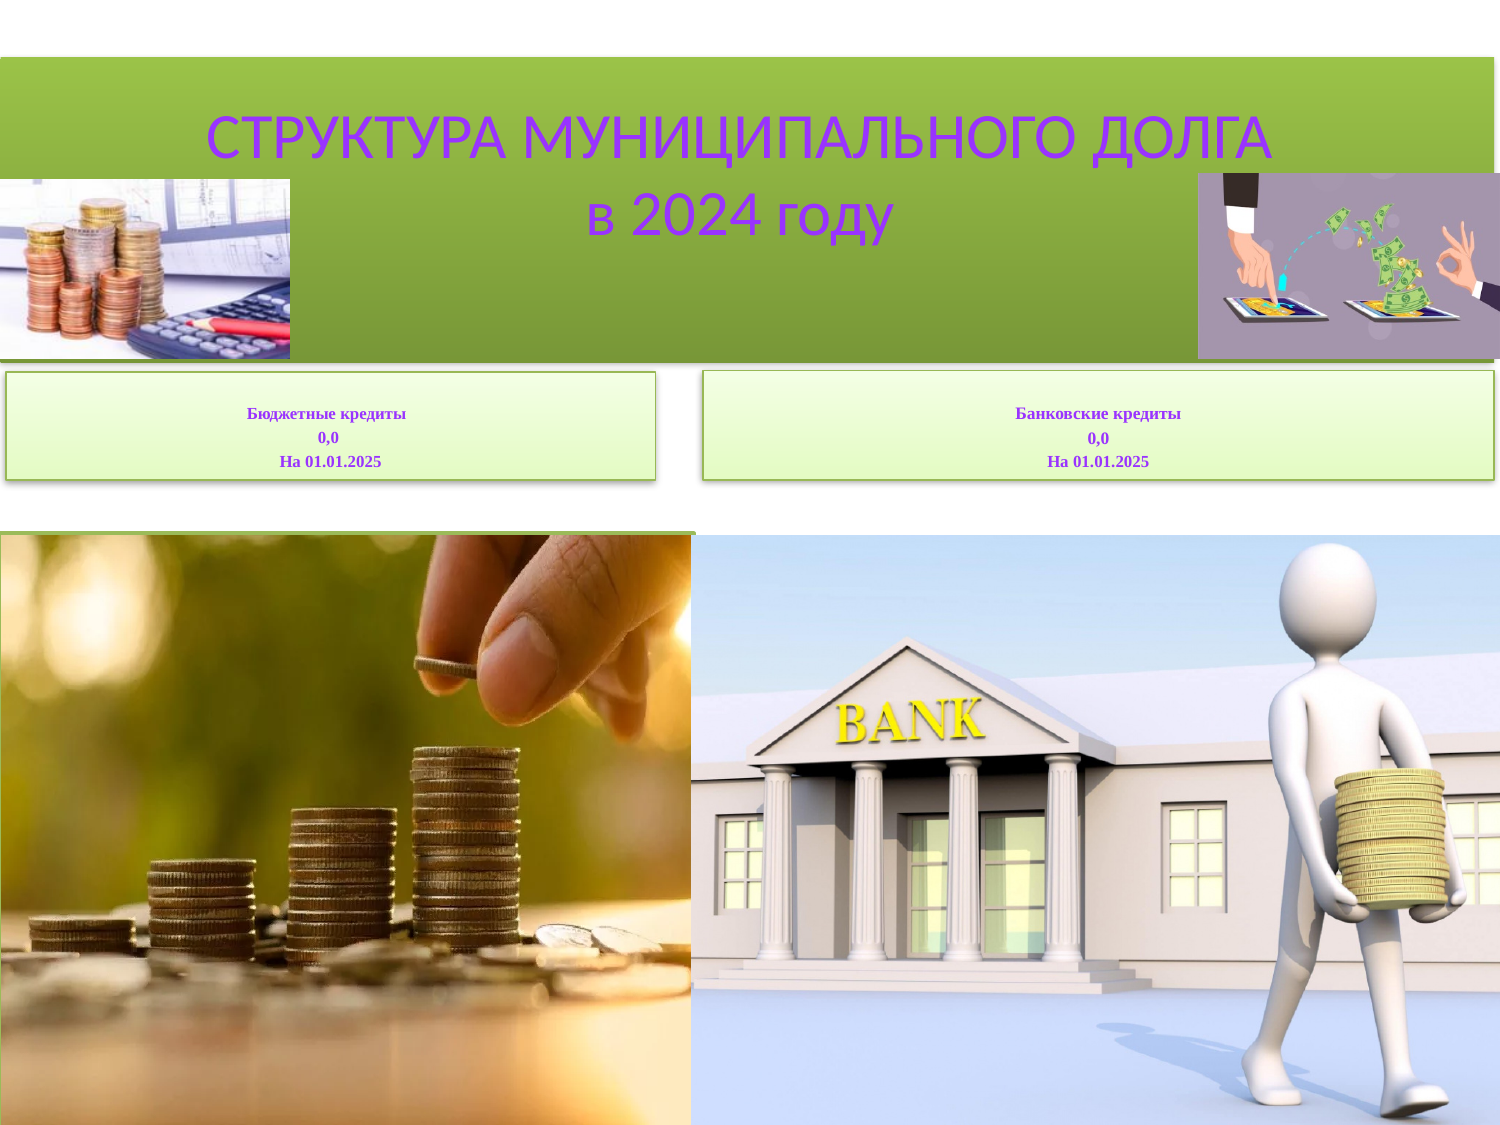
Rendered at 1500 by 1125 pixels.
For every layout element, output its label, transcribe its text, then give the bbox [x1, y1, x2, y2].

picture [1198, 173, 1500, 360]
title СТРУКТУРА МУНИЦИПАЛЬНОГО ДОЛГА в 2024 году [0, 57, 1495, 363]
list Банковские кредиты 0,0 На 01.01.2025 [702, 370, 1495, 481]
list Бюджетные кредиты 0,0 На 01.01.2025 [5, 371, 656, 481]
picture [0, 534, 1500, 1125]
picture [0, 179, 290, 360]
